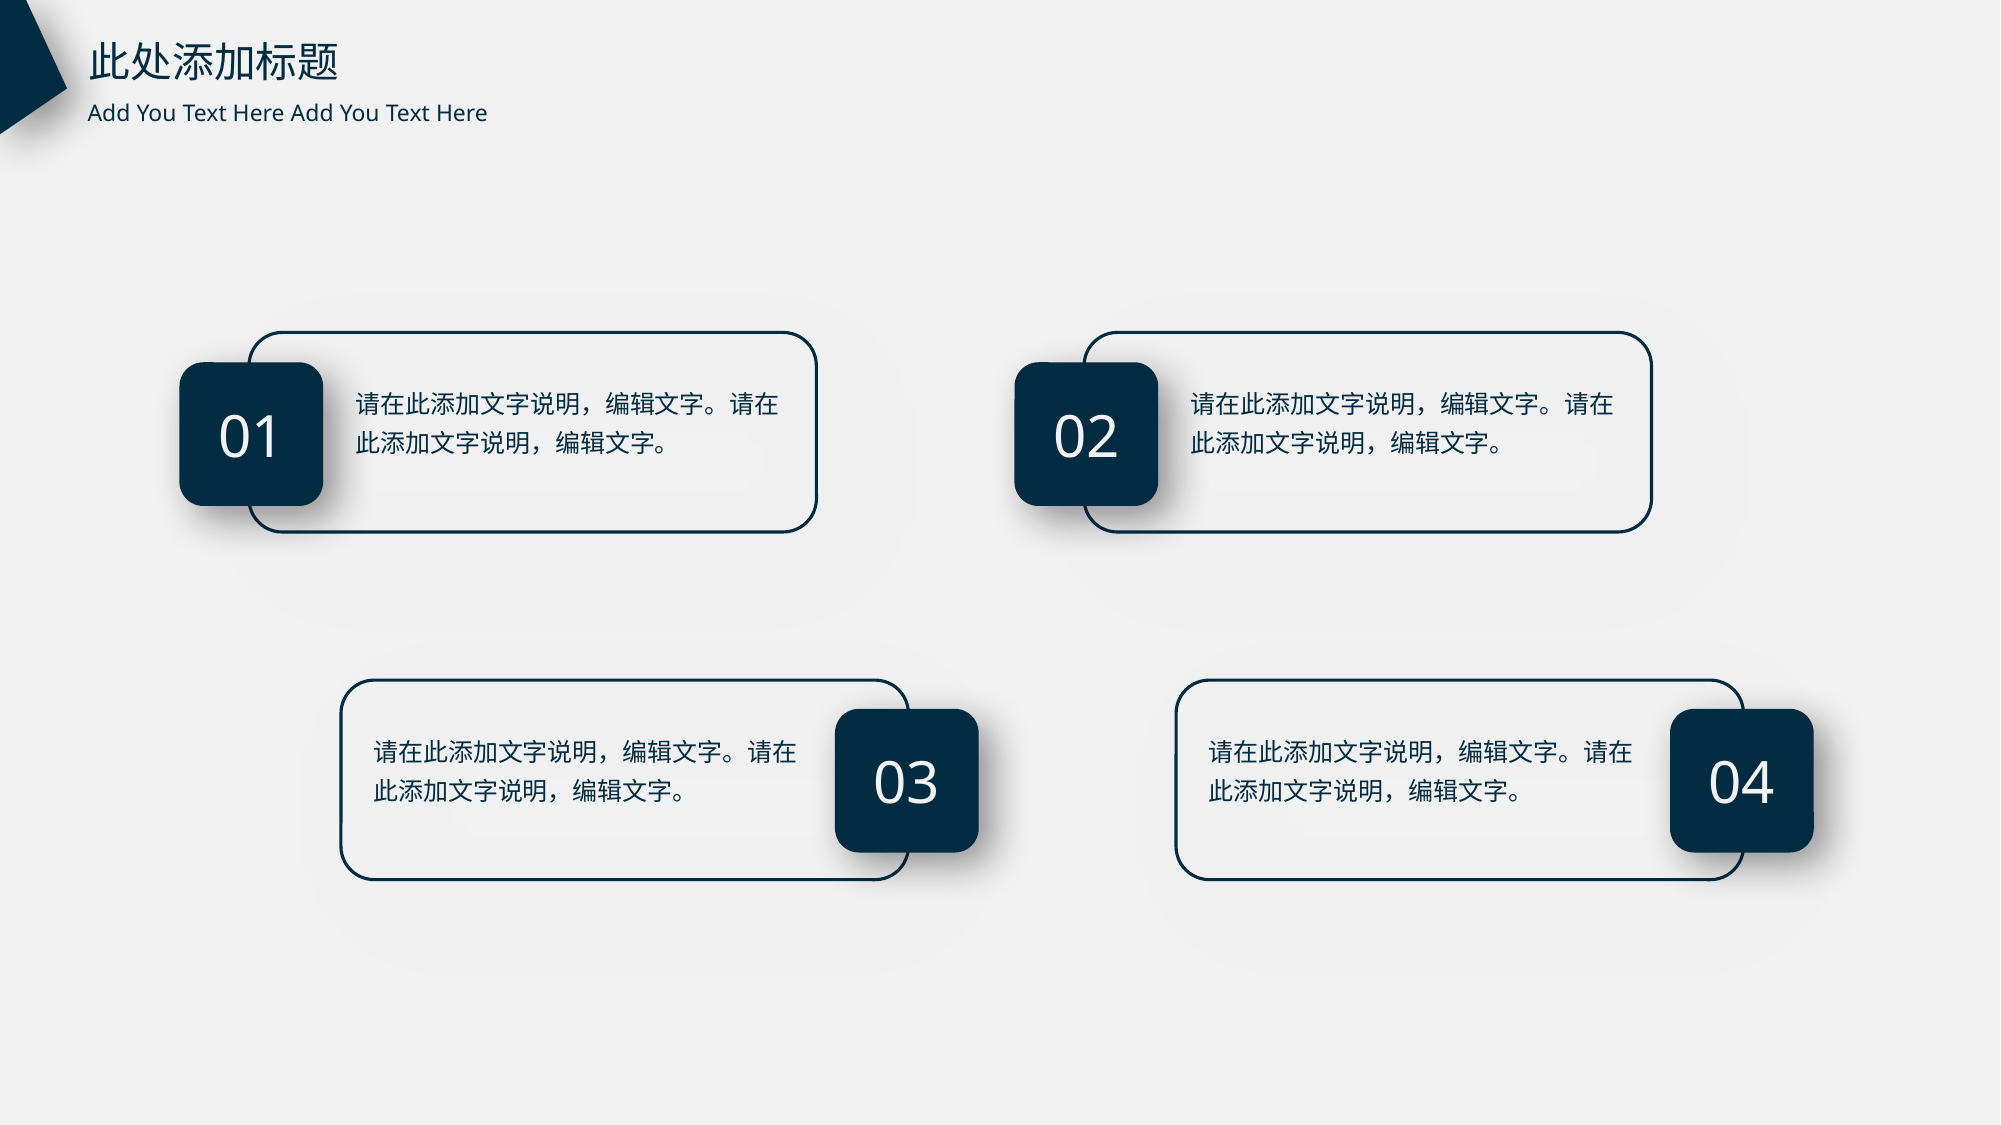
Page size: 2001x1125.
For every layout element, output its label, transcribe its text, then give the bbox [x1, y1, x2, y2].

text_box 请在此添加文字说明，编辑文字。请在此添加文字说明，编辑文字。 [1175, 372, 1635, 466]
text_box [1176, 680, 1739, 880]
text_box [340, 680, 904, 880]
text_box 01 [179, 362, 324, 506]
text_box [1088, 332, 1652, 533]
text_box 03 [834, 708, 979, 853]
text_box [253, 332, 817, 533]
text_box [0, 0, 68, 135]
text_box 04 [1670, 708, 1814, 853]
text_box 请在此添加文字说明，编辑文字。请在此添加文字说明，编辑文字。 [1193, 720, 1653, 813]
text_box 此处添加标题 [77, 28, 355, 83]
text_box 请在此添加文字说明，编辑文字。请在此添加文字说明，编辑文字。 [340, 372, 800, 466]
text_box 02 [1014, 362, 1159, 506]
text_box Add You Text Here Add You Text Here [82, 83, 532, 134]
text_box 请在此添加文字说明，编辑文字。请在此添加文字说明，编辑文字。 [358, 720, 818, 813]
